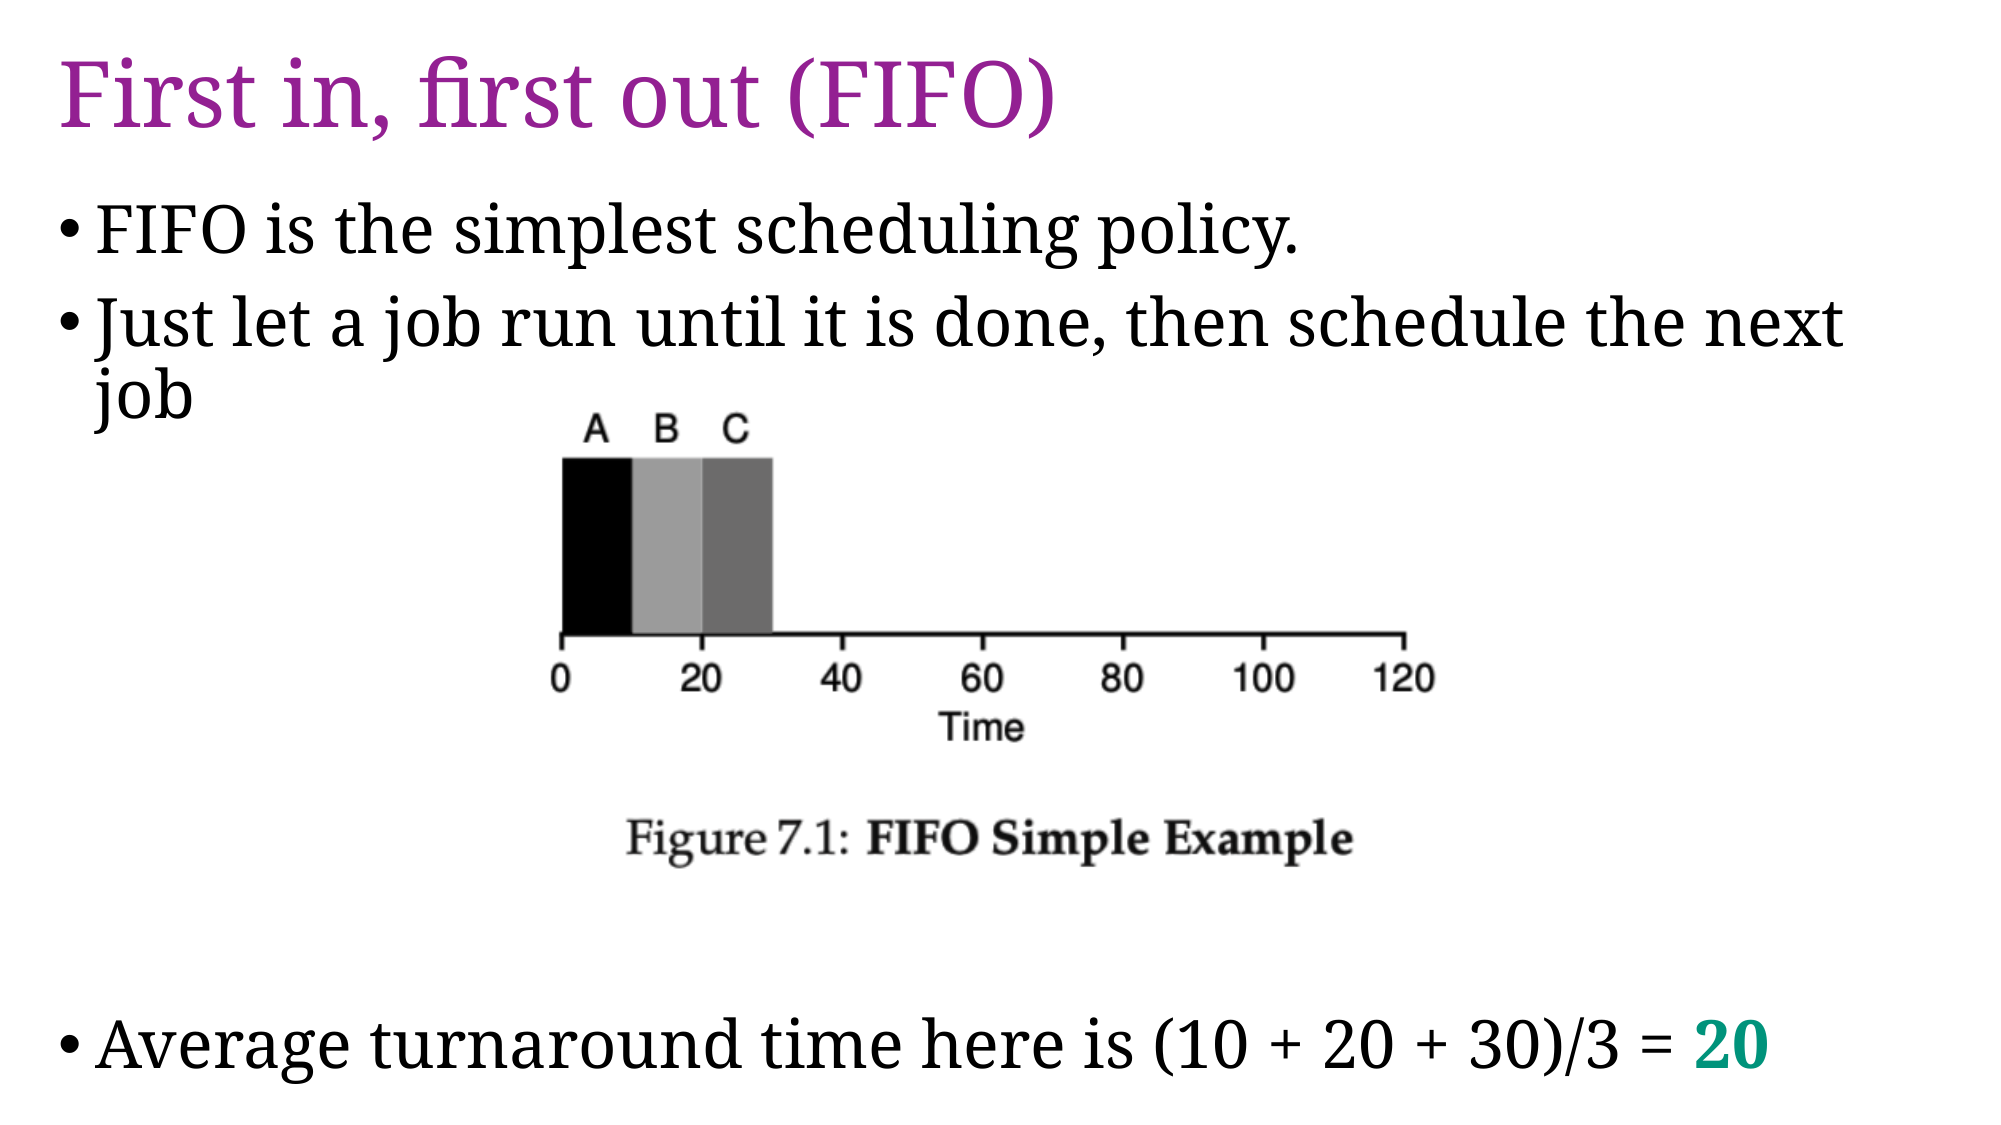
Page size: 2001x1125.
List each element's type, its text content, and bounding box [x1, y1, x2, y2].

title First in, first out (FIFO) [43, 25, 1953, 171]
picture [529, 387, 1465, 891]
list FIFO is the simplest scheduling policy. Just let a job run until it is done, then schedule the next job Average turnaround time here is (10 + 20 + 30)/3 = 20 [43, 188, 1953, 1106]
